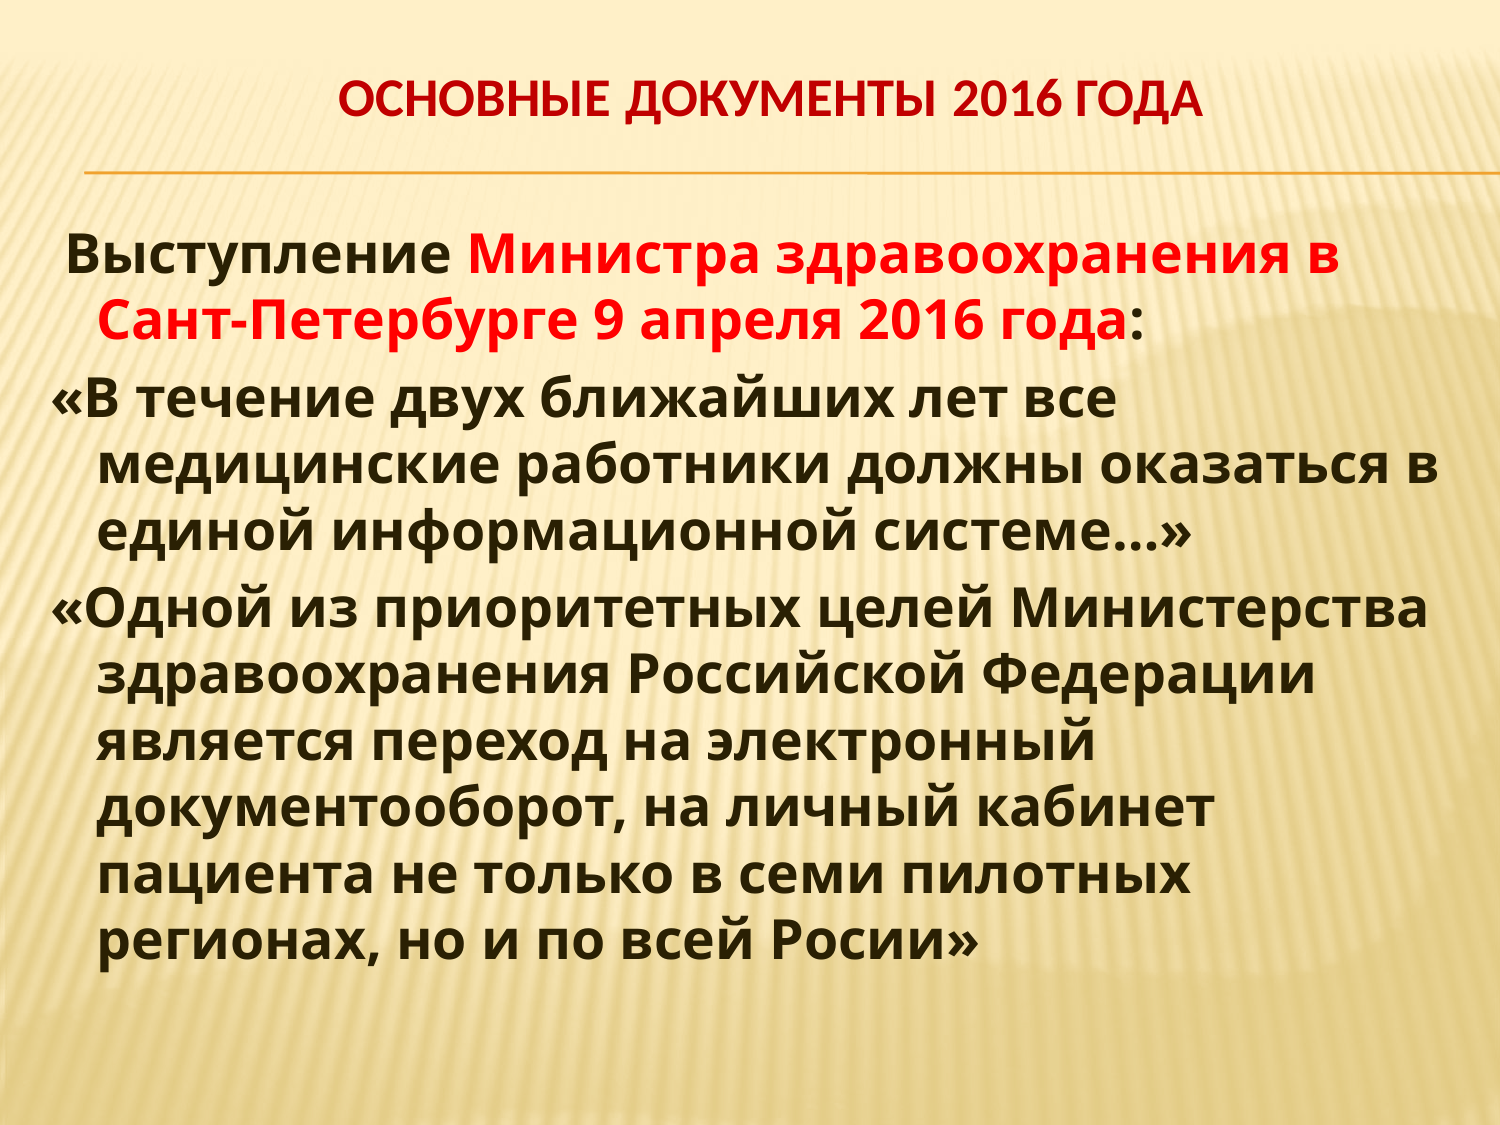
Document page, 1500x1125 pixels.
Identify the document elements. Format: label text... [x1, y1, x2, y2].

title Основные Документы 2016 года [58, 46, 1484, 136]
list Выступление Министра здравоохранения в Сант-Петербурге 9 апреля 2016 года: «В течение двух ближайших лет все медицинские работники должны оказаться в единой информационной системе…» «Одной из приоритетных целей Министерства здравоохранения Российской Федерации является переход на электронный документооборот, на личный кабинет пациента не только в семи пилотных регионах, но и по всей Росии» [35, 210, 1461, 1079]
